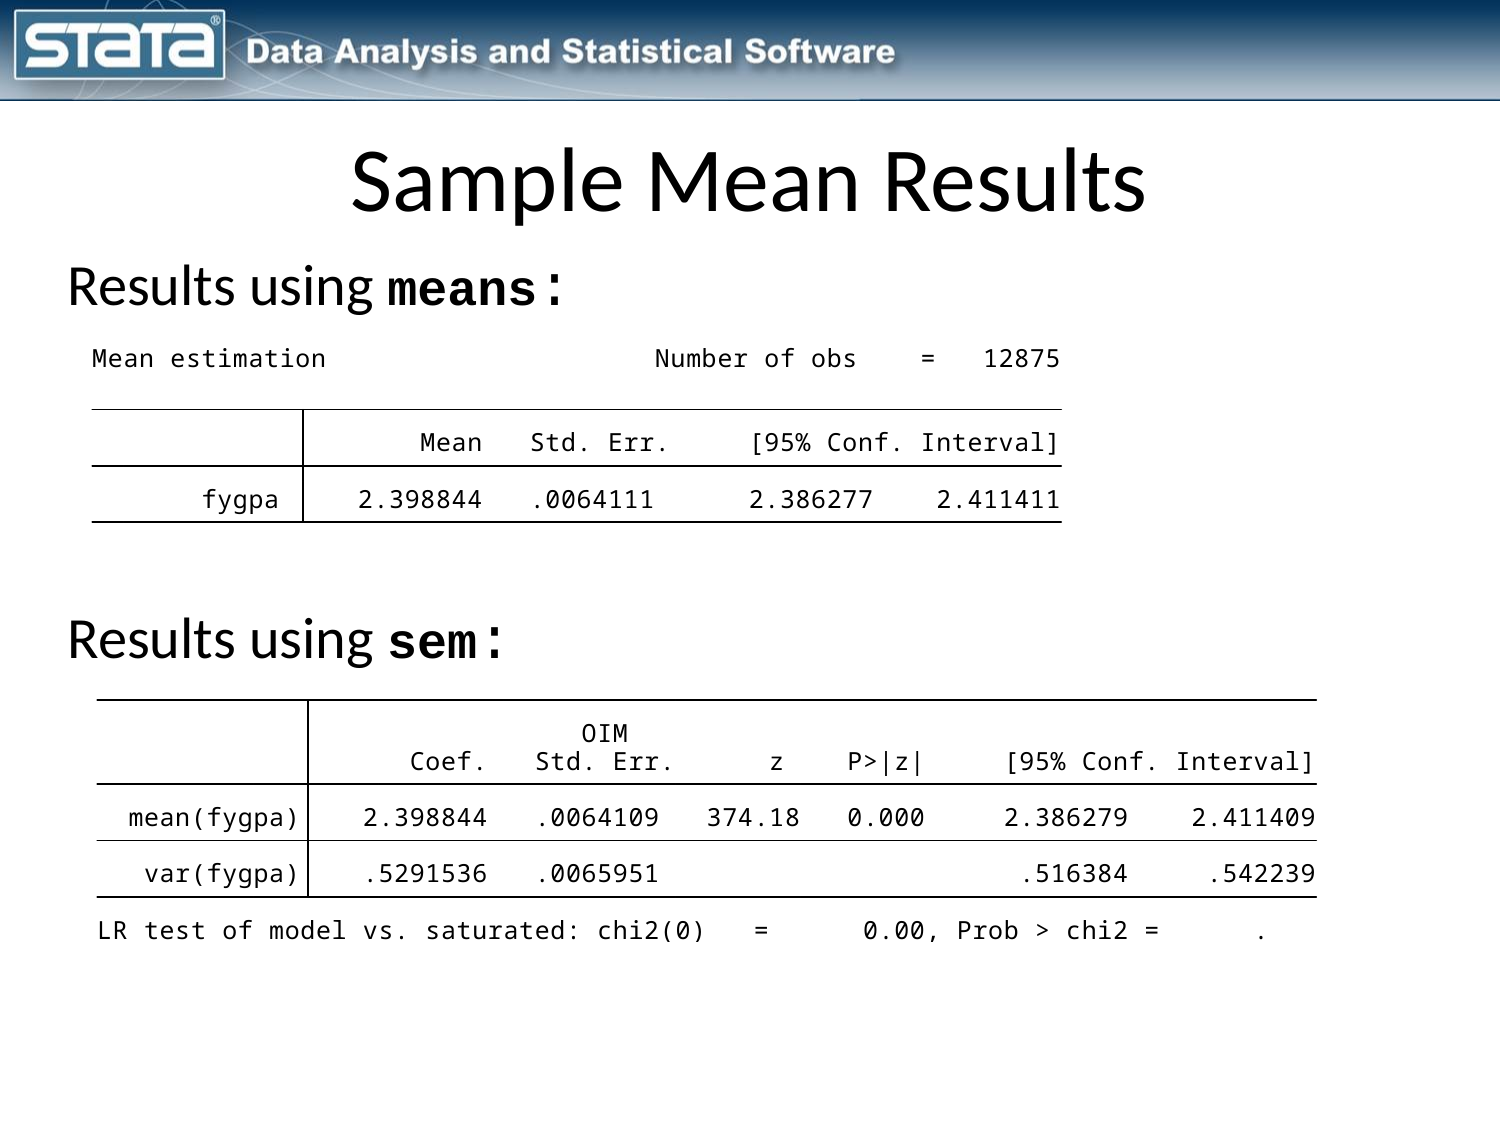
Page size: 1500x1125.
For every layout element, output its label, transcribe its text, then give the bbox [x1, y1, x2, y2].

picture [87, 340, 1371, 539]
title Sample Mean Results [75, 112, 1425, 238]
picture [92, 687, 1376, 942]
text_box Results using sem: [52, 592, 527, 678]
picture [0, 0, 1500, 101]
text_box Results using means: [53, 239, 588, 324]
